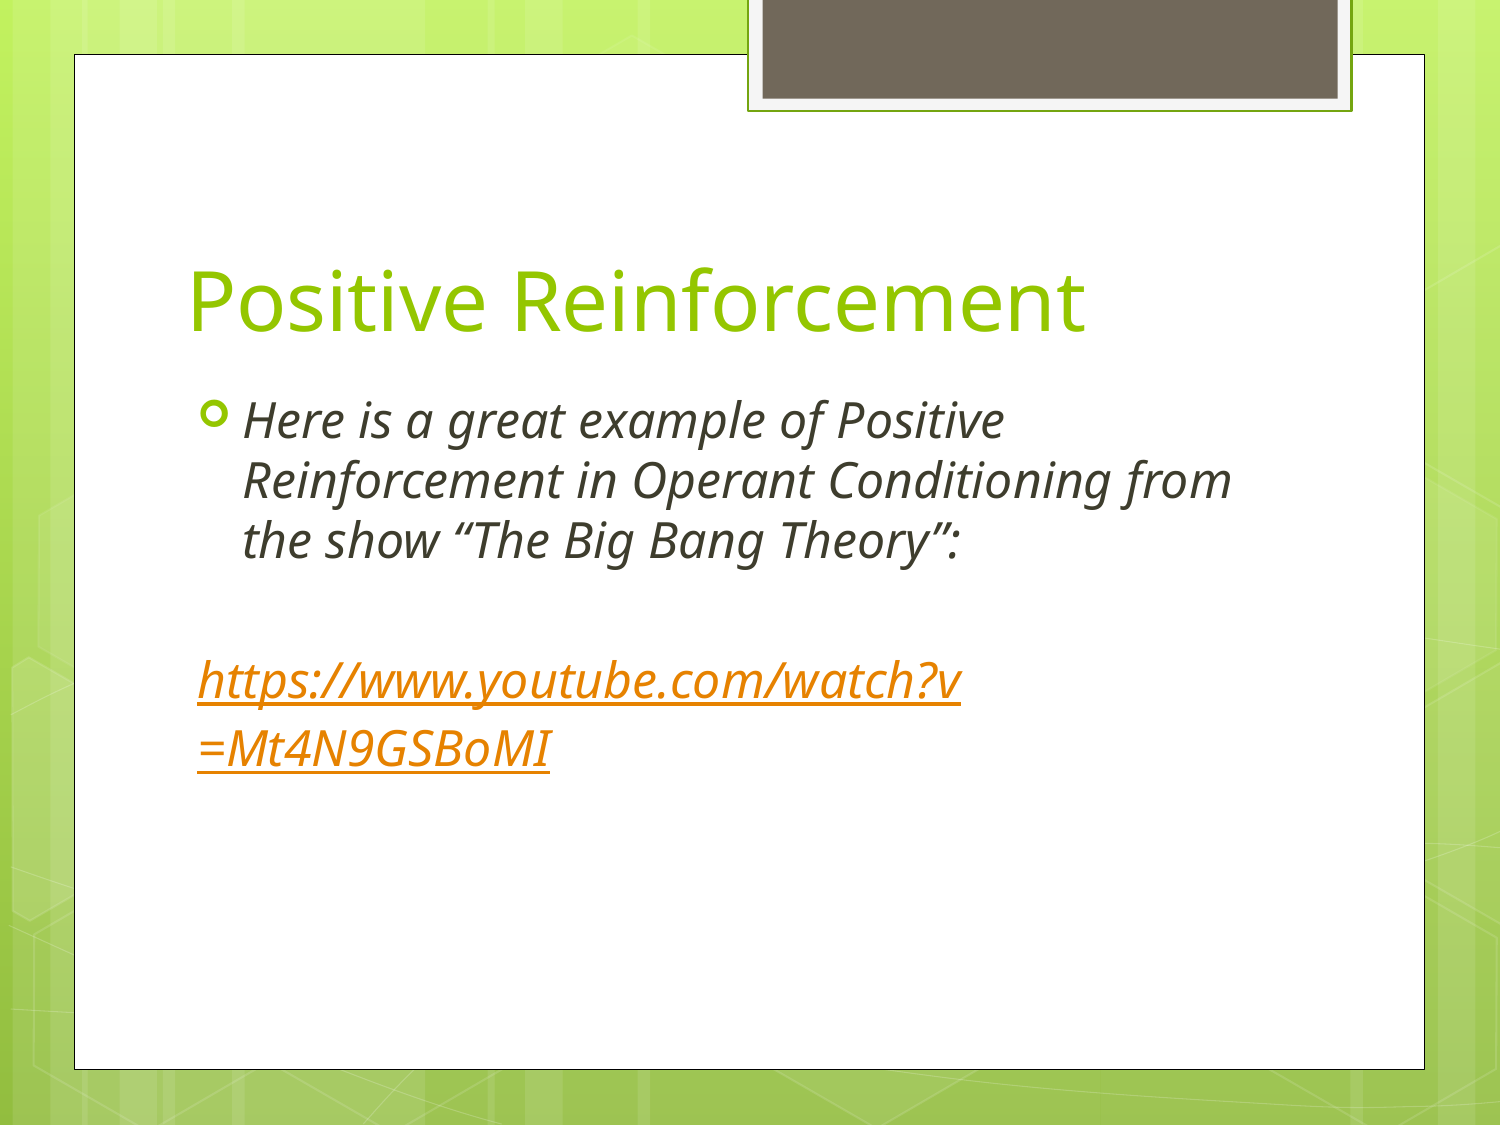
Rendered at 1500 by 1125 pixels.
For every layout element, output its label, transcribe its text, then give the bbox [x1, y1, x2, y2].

title Positive Reinforcement [171, 168, 1324, 357]
list Here is a great example of Positive Reinforcement in Operant Conditioning from the show “The Big Bang Theory”: https://www.youtube.com/watch?v=Mt4N9GSBoMI [171, 381, 1283, 957]
